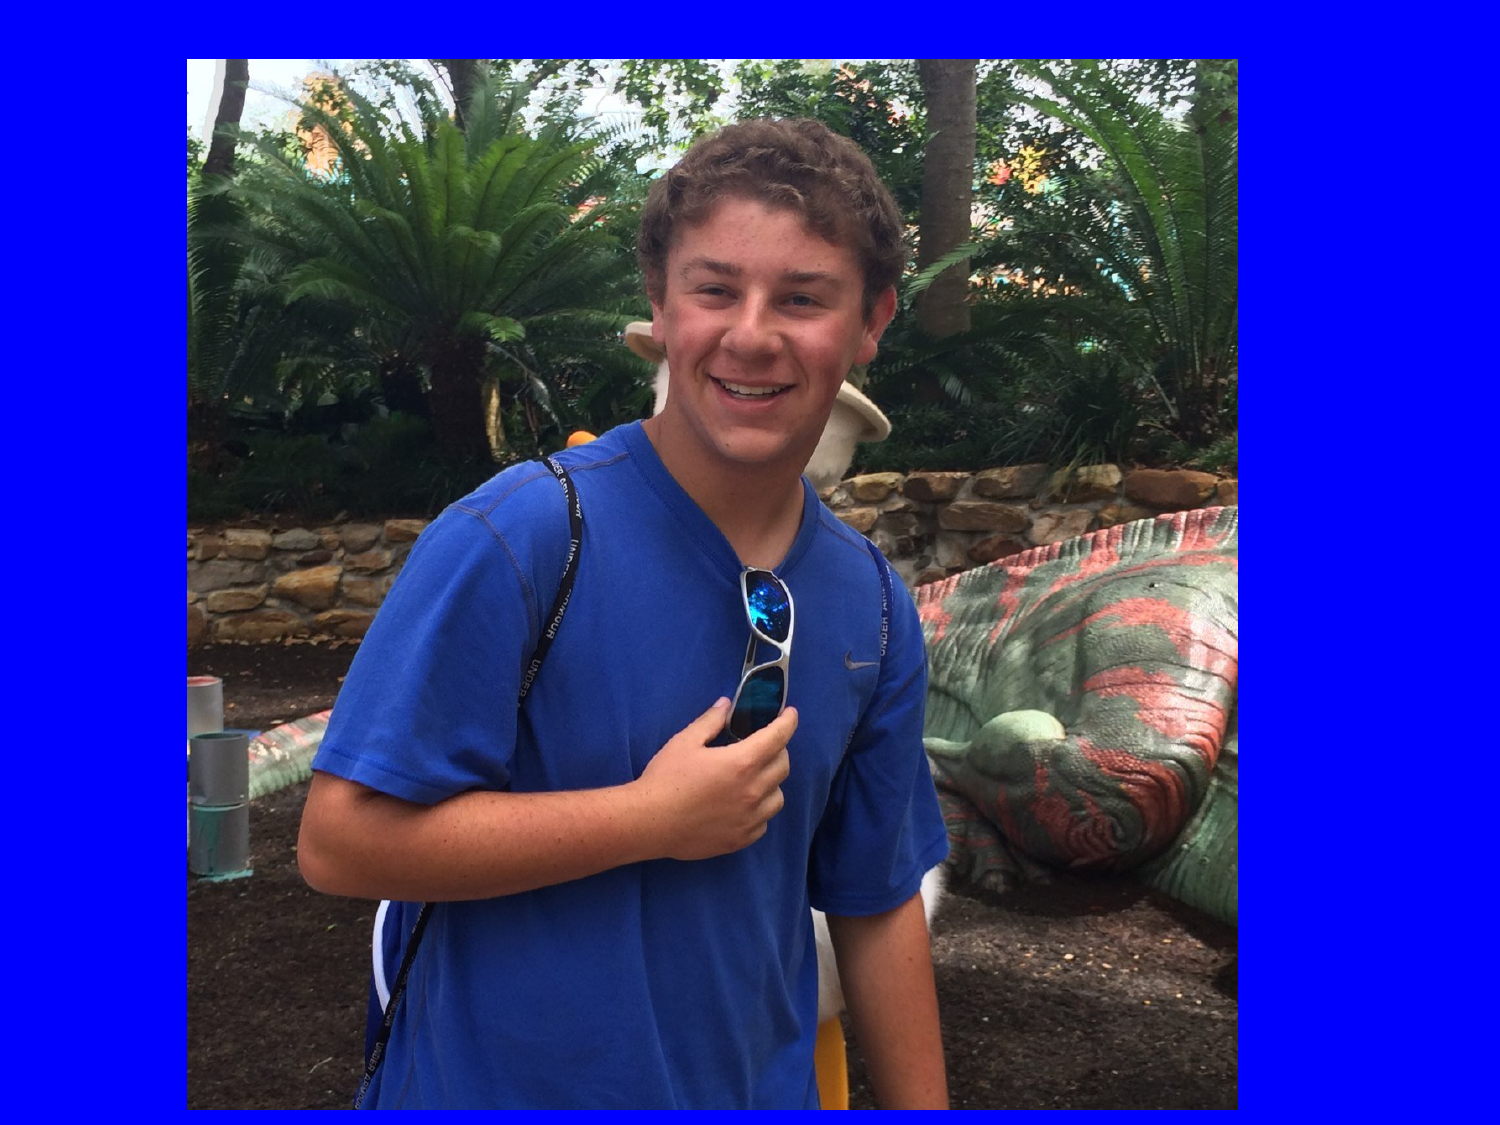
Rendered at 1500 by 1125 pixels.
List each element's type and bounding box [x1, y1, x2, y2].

picture [187, 59, 1238, 1110]
